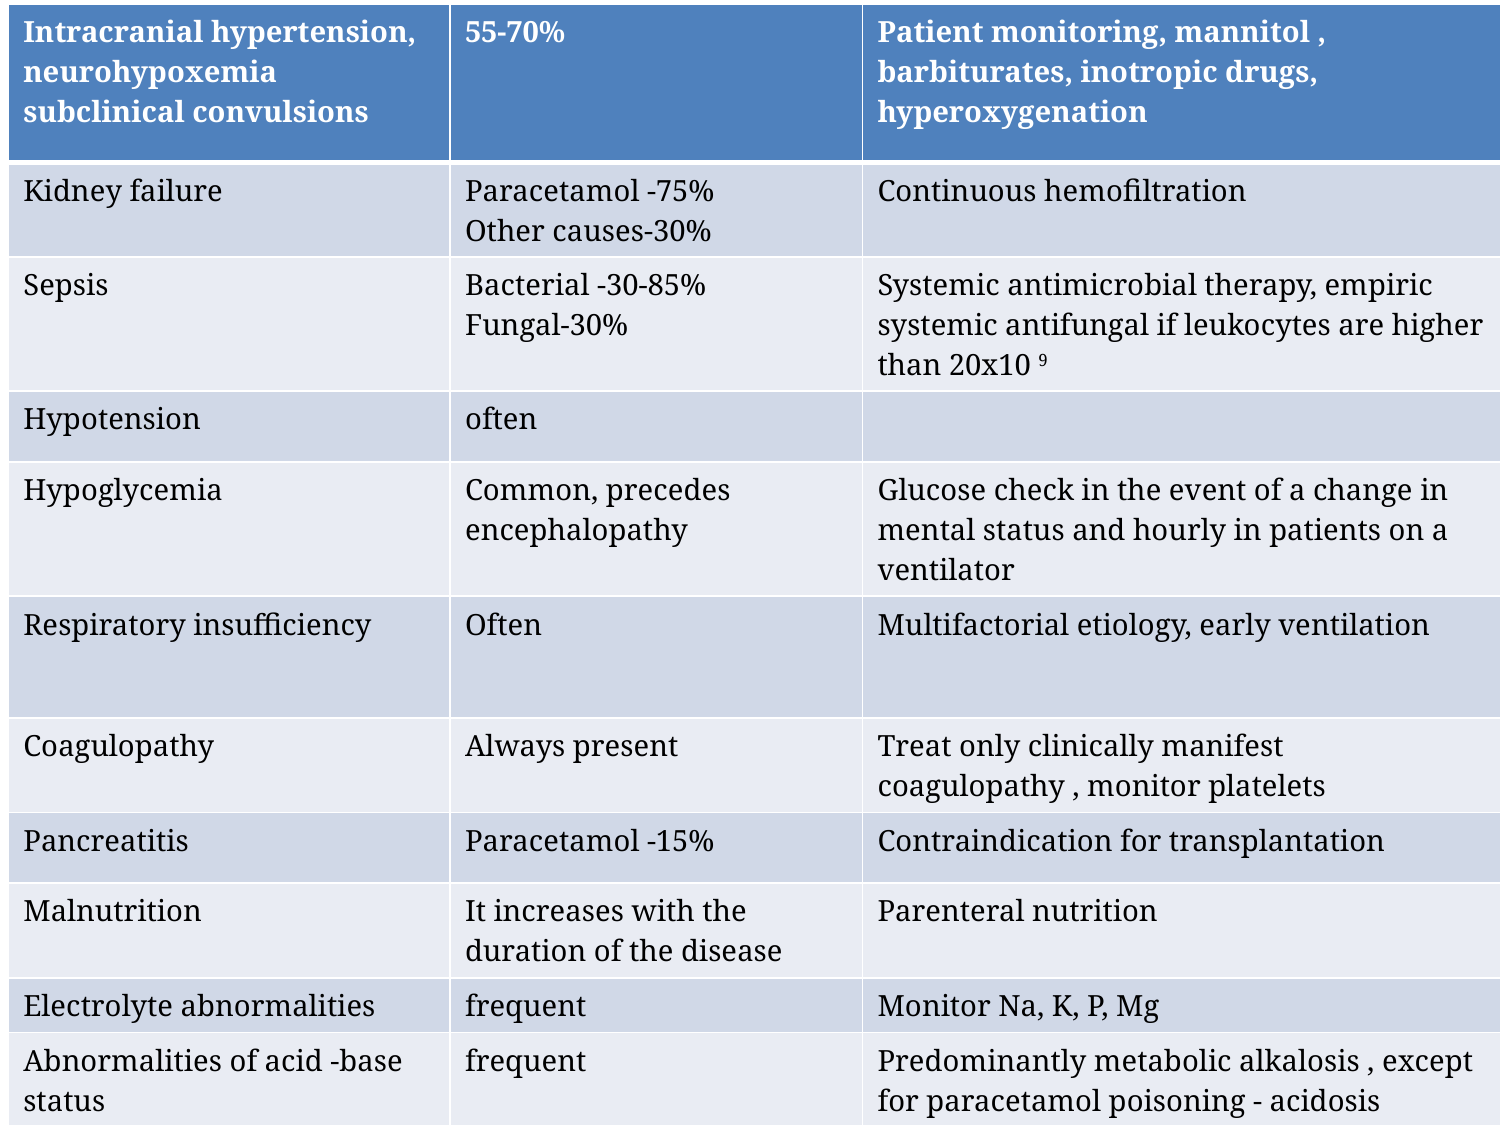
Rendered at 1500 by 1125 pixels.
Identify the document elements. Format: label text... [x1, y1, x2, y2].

table_cell Parenteral nutrition [863, 884, 1500, 977]
table_cell often [451, 392, 862, 461]
table_cell Respiratory insufficiency [9, 597, 449, 717]
table_header Intracranial hypertension, neurohypoxemia subclinical convulsions [9, 5, 449, 160]
table_cell Malnutrition [9, 884, 449, 977]
table_cell frequent [451, 1033, 862, 1125]
table_cell Abnormalities of acid -base status [9, 1033, 449, 1125]
table_cell It increases with the duration of the disease [451, 884, 862, 977]
table_cell Bacterial -30-85% Fungal-30% [451, 258, 862, 390]
table_cell frequent [451, 979, 862, 1032]
table_cell Kidney failure [9, 165, 449, 256]
table_cell Paracetamol -15% [451, 813, 862, 882]
table_cell Hypotension [9, 392, 449, 461]
table_cell Continuous hemofiltration [863, 165, 1500, 256]
table_cell [863, 392, 1500, 461]
table_header 55-70% [451, 5, 862, 160]
table_cell Always present [451, 719, 862, 812]
table_cell Monitor Na, K, P, Mg [863, 979, 1500, 1032]
table_cell Contraindication for transplantation [863, 813, 1500, 882]
table_cell Electrolyte abnormalities [9, 979, 449, 1032]
table_header Patient monitoring, mannitol , barbiturates, inotropic drugs, hyperoxygenation [863, 5, 1500, 160]
table_cell Multifactorial etiology, early ventilation [863, 597, 1500, 717]
table_cell Sepsis [9, 258, 449, 390]
table_cell Treat only clinically manifest coagulopathy , monitor platelets [863, 719, 1500, 812]
table_cell Paracetamol -75% Other causes-30% [451, 165, 862, 256]
table_cell Hypoglycemia [9, 463, 449, 595]
table_cell Coagulopathy [9, 719, 449, 812]
table_cell Often [451, 597, 862, 717]
table_cell Systemic antimicrobial therapy, empiric systemic antifungal if leukocytes are higher than 20x10 9 [863, 258, 1500, 390]
table_cell Pancreatitis [9, 813, 449, 882]
table_cell Common, precedes encephalopathy [451, 463, 862, 595]
table_cell Predominantly metabolic alkalosis , except for paracetamol poisoning - acidosis [863, 1033, 1500, 1125]
table_cell Glucose check in the event of a change in mental status and hourly in patients on a ventilator [863, 463, 1500, 595]
